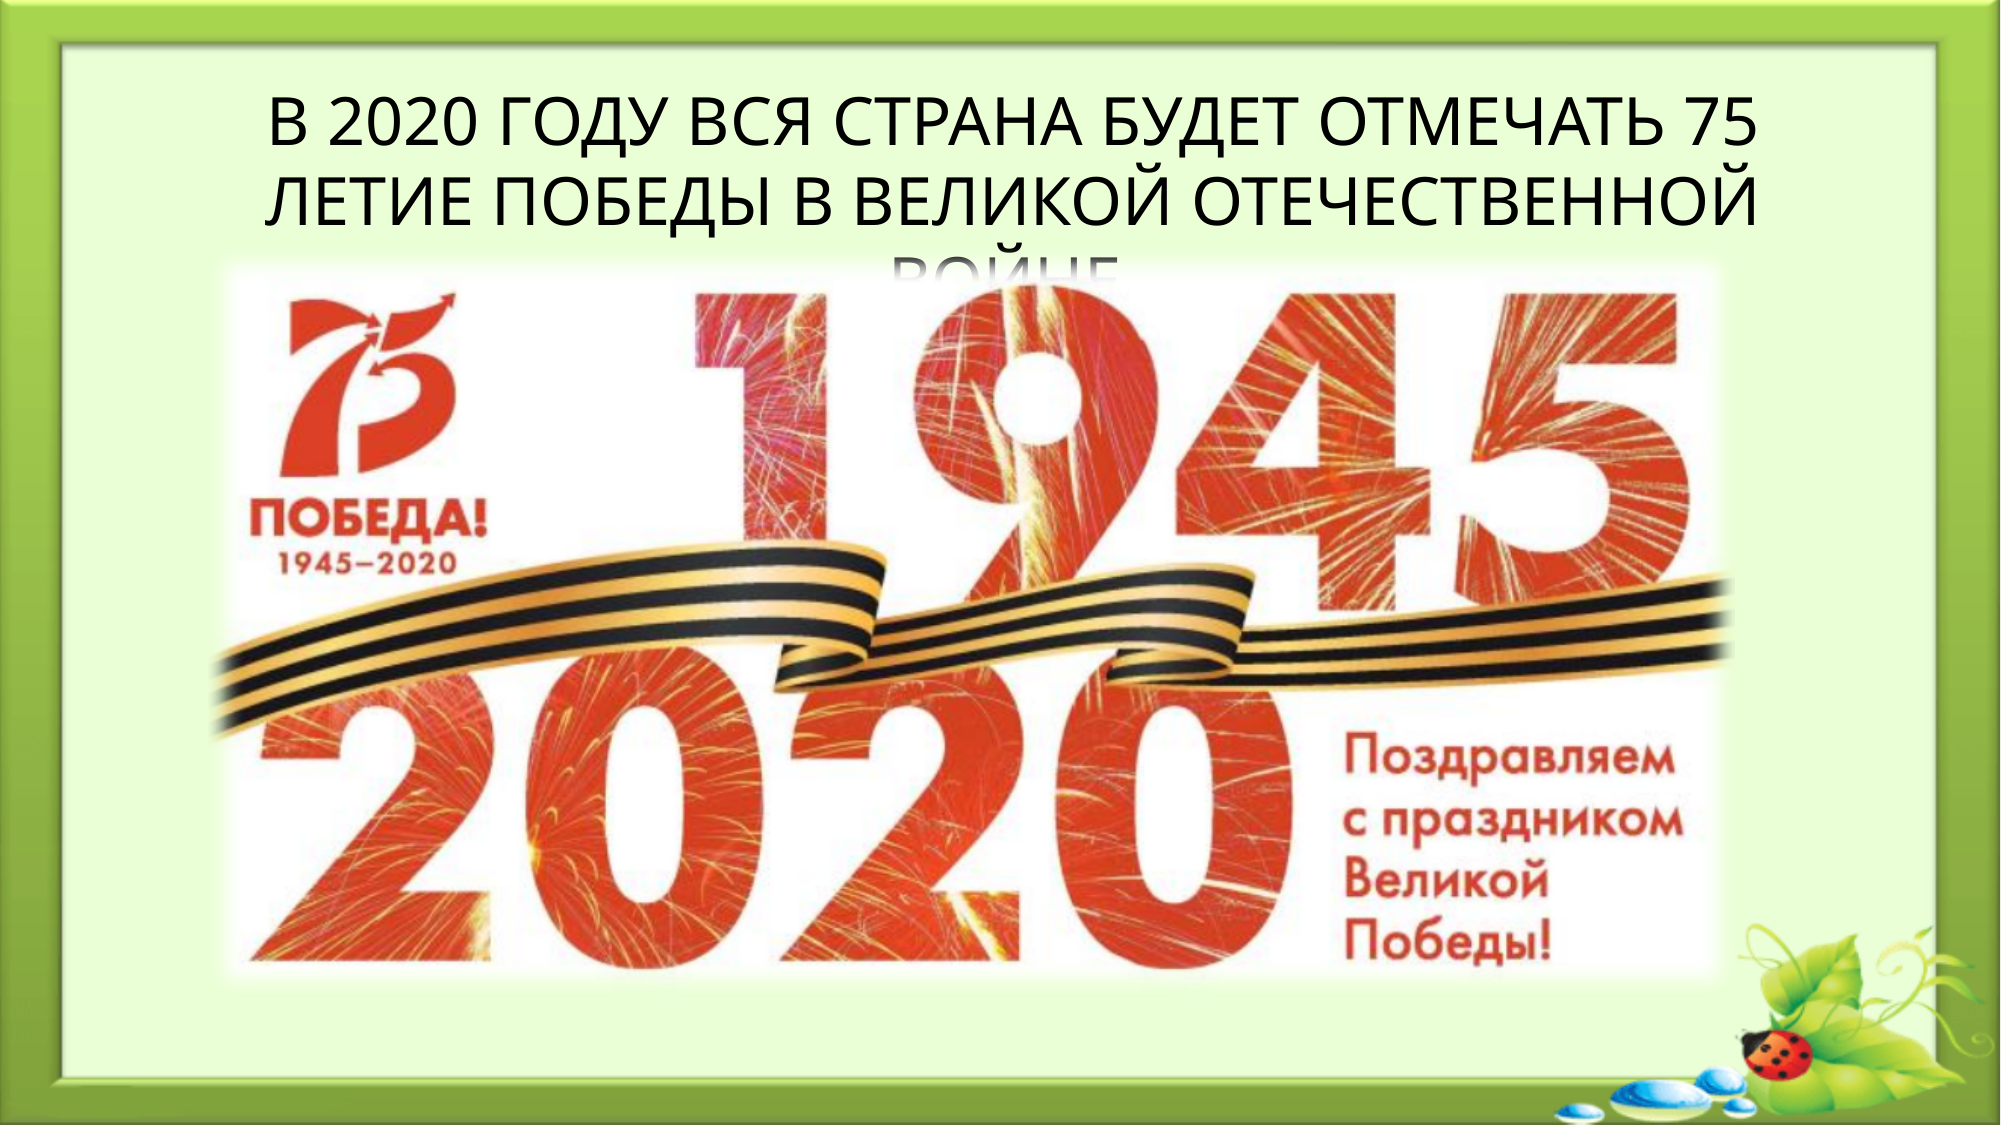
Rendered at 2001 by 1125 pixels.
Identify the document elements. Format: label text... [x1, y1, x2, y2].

picture [0, 0, 2001, 1125]
text_box В 2020 ГОДУ ВСЯ СТРАНА БУДЕТ ОТМЕЧАТЬ 75 ЛЕТИЕ ПОБЕДЫ В ВЕЛИКОЙ ОТЕЧЕСТВЕННОЙ ВОЙНЕ [245, 71, 1782, 326]
